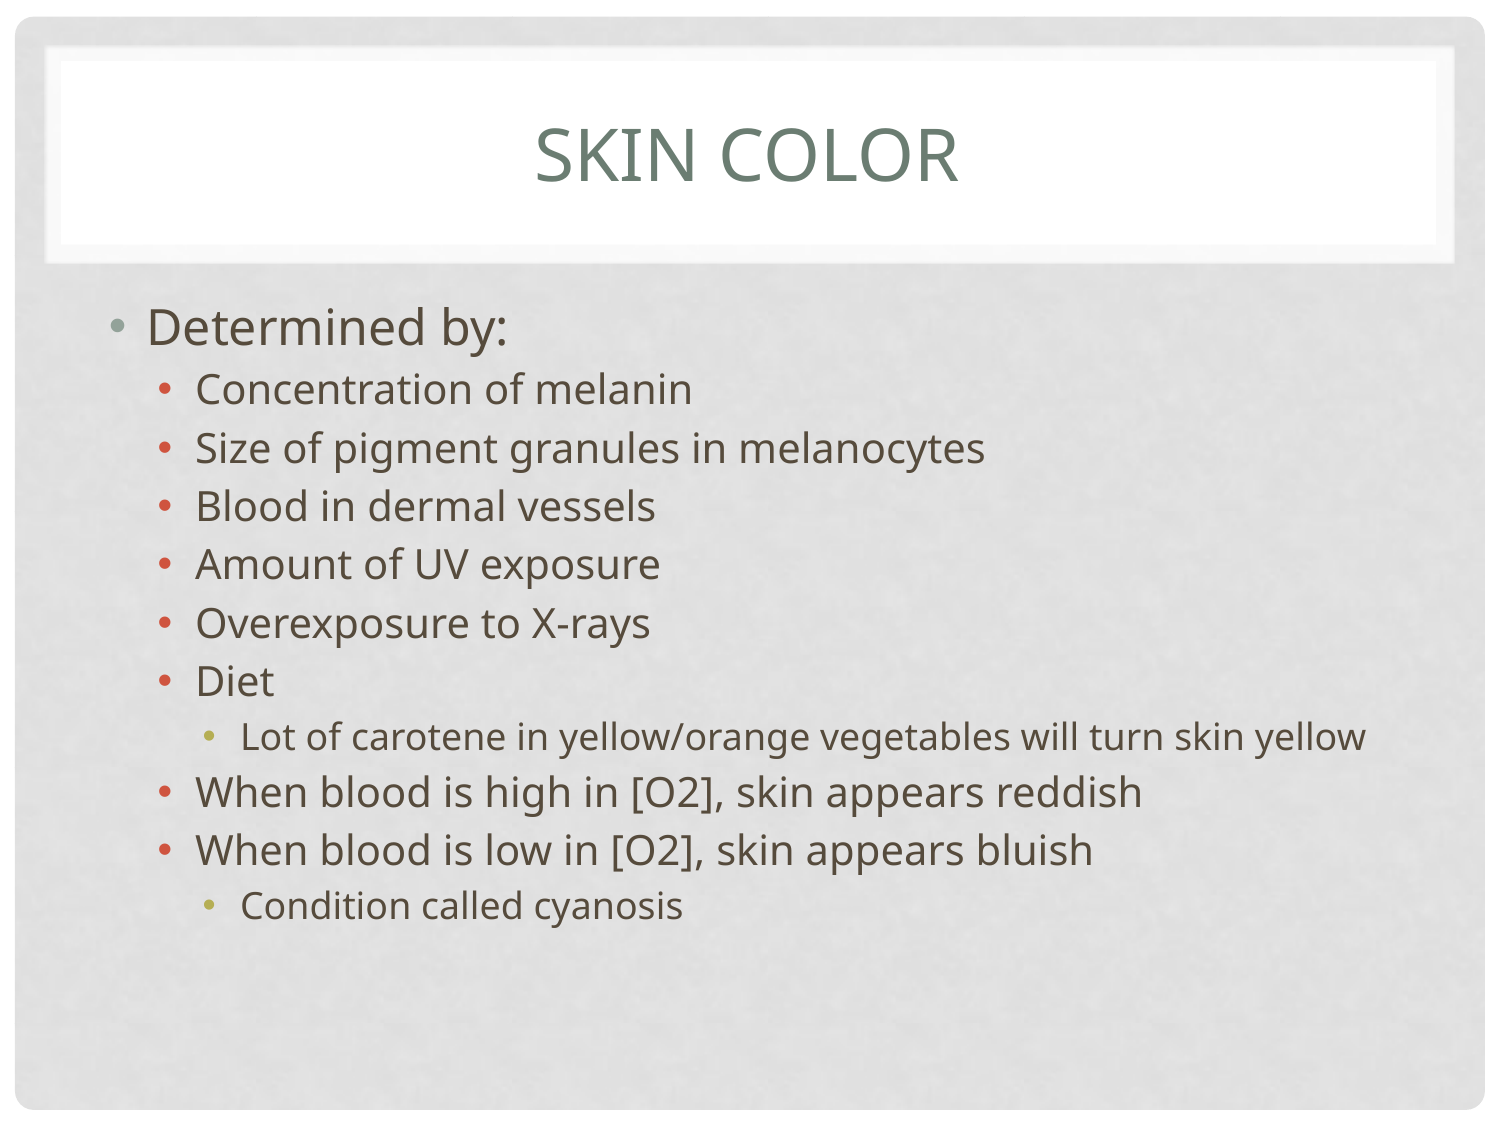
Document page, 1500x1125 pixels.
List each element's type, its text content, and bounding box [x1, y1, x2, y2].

list Determined by: Concentration of melanin Size of pigment granules in melanocytes Blood in dermal vessels Amount of UV exposure Overexposure to X-rays Diet Lot of carotene in yellow/orange vegetables will turn skin yellow When blood is high in [O2], skin appears reddish When blood is low in [O2], skin appears bluish Condition called cyanosis [75, 287, 1425, 1005]
title Skin Color [69, 66, 1425, 238]
